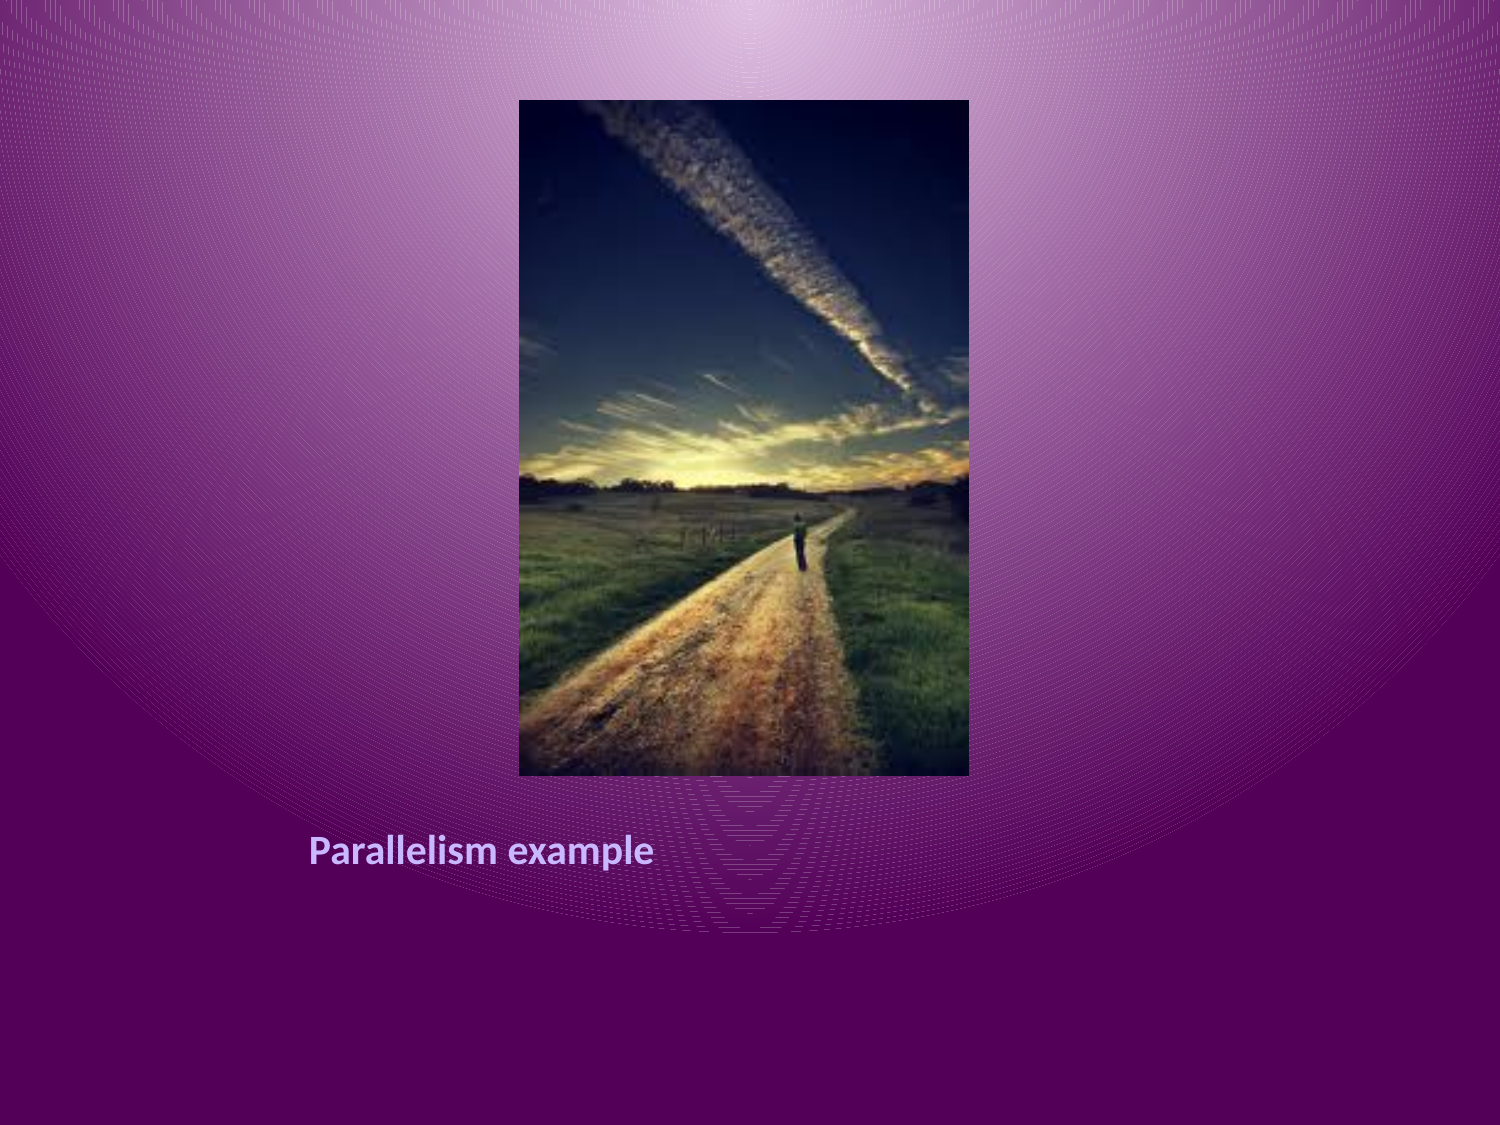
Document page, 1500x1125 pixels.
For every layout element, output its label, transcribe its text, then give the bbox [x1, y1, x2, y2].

picture [293, 100, 1195, 776]
title Parallelism example [294, 787, 1194, 881]
